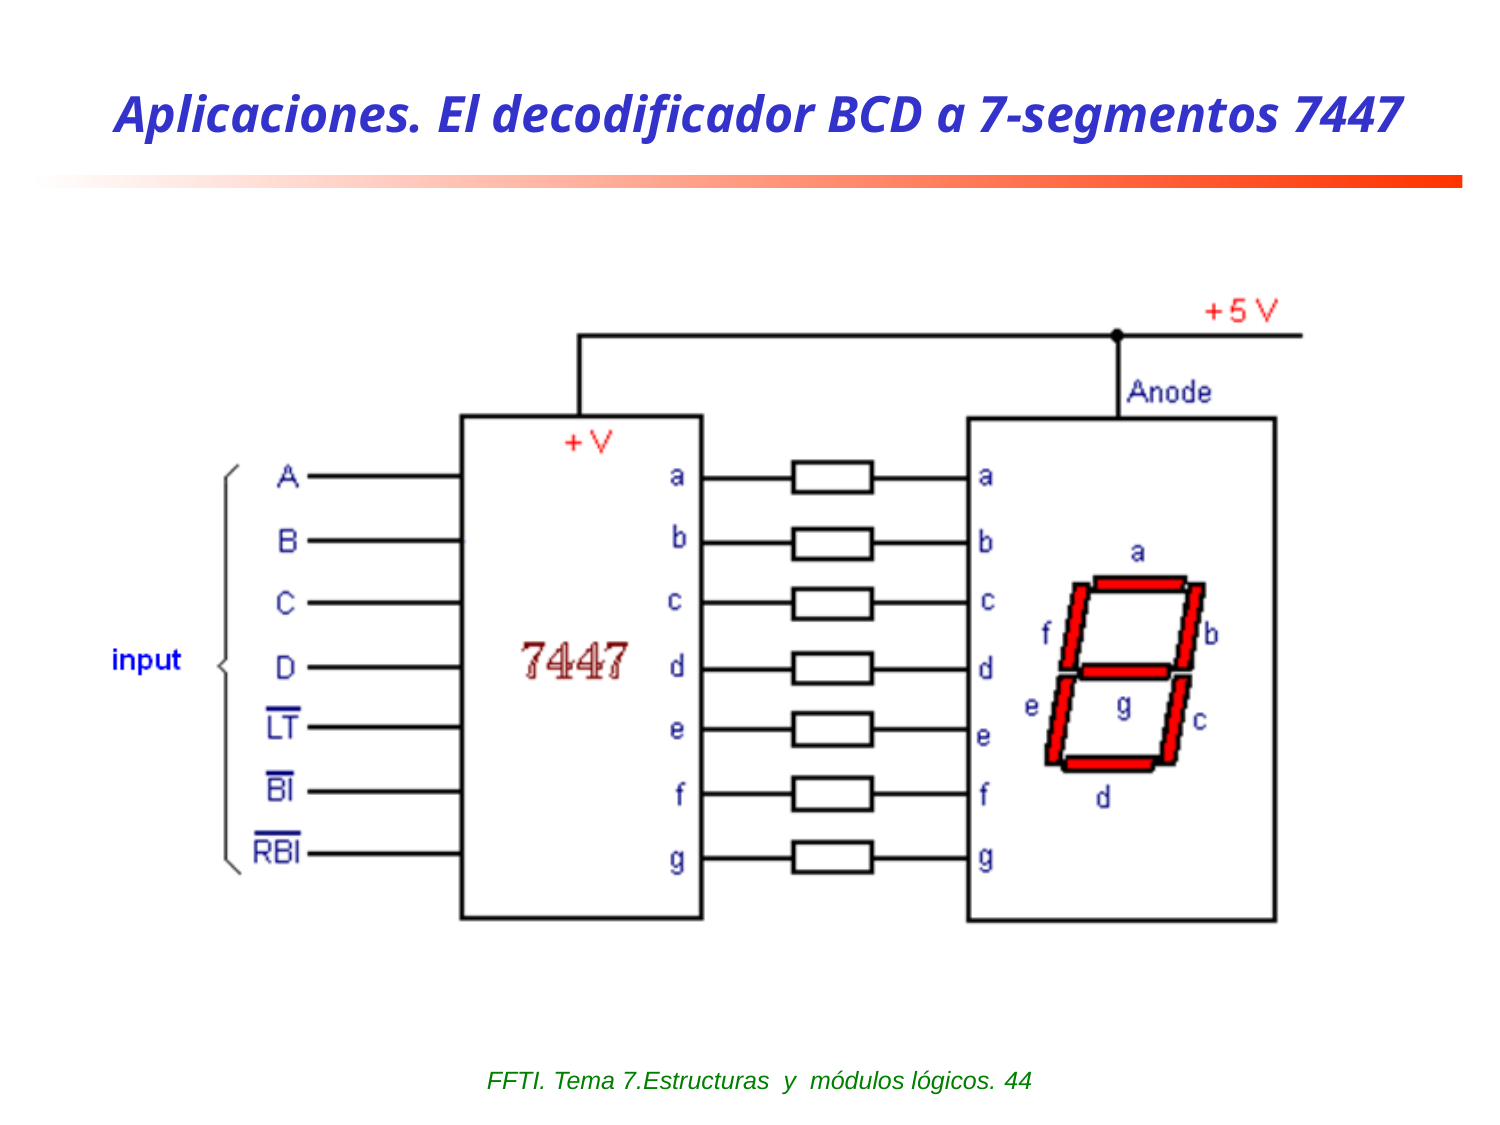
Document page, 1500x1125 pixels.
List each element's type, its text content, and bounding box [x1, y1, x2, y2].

title Aplicaciones. El decodificador BCD a 7-segmentos 7447 [68, 49, 1451, 176]
picture [103, 271, 1305, 934]
footer FFTI. Tema 7.Estructuras y módulos lógicos. 44 [68, 1056, 1451, 1103]
